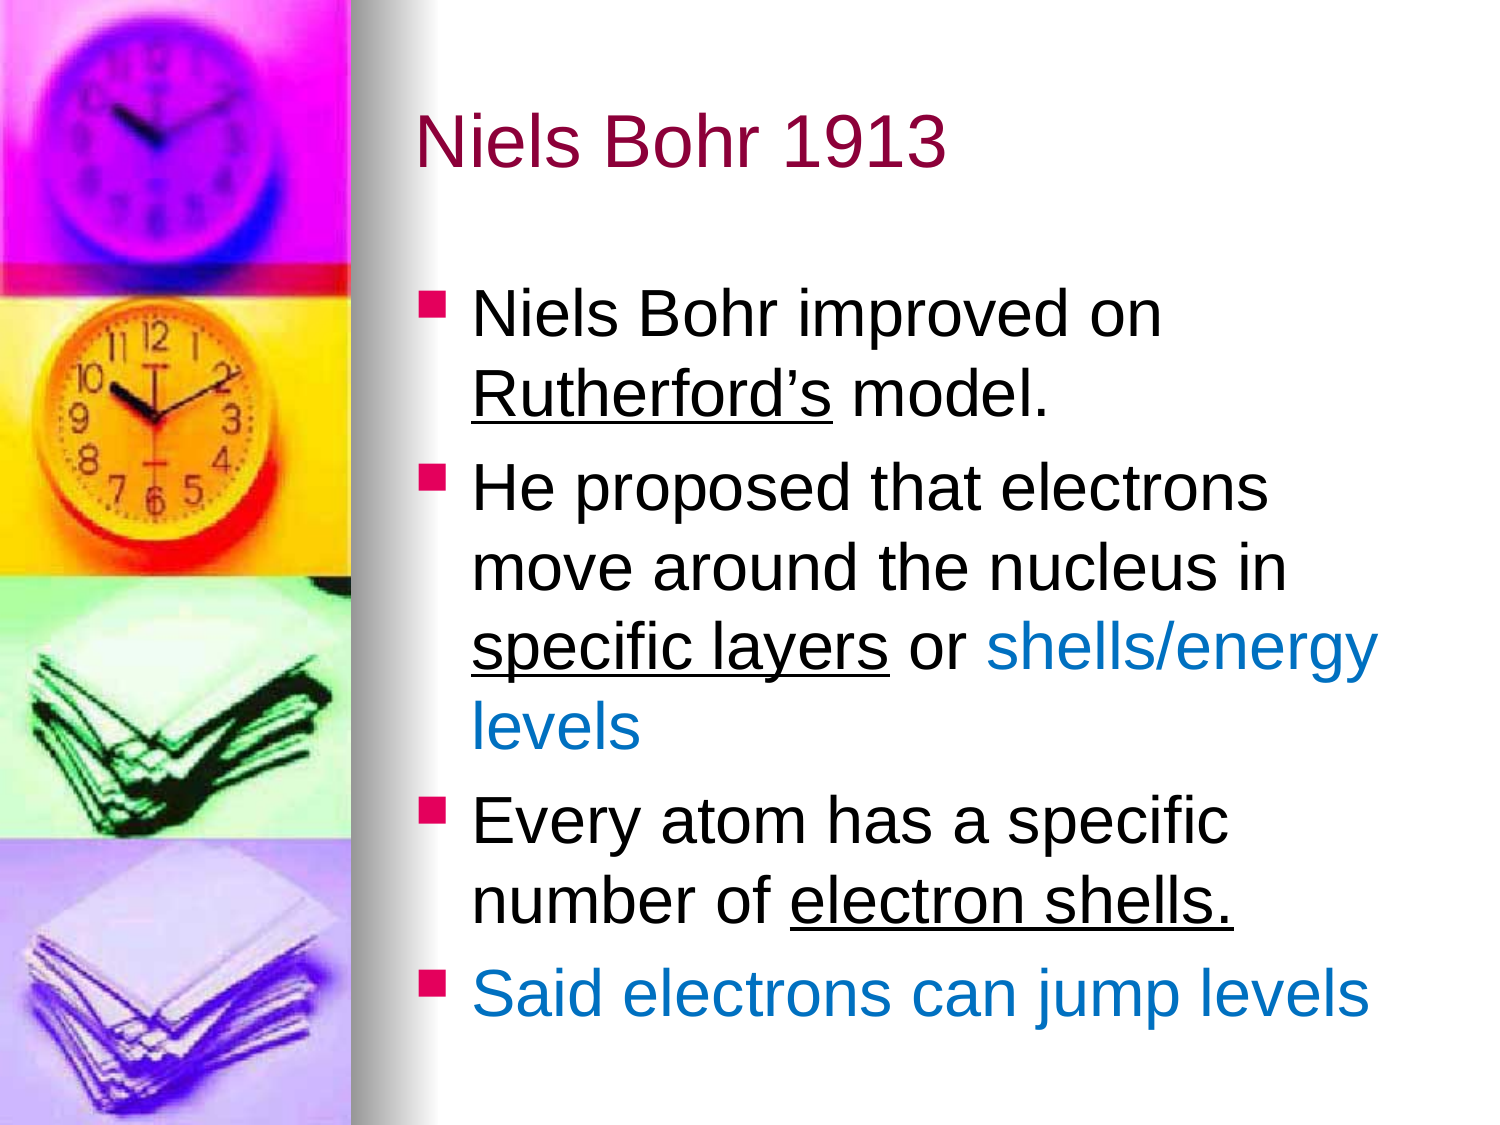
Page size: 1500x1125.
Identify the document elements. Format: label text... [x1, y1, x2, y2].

title Niels Bohr 1913 [399, 37, 1451, 238]
list Niels Bohr improved on Rutherford’s model. He proposed that electrons move around the nucleus in specific layers or shells/energy levels Every atom has a specific number of electron shells. Said electrons can jump levels [399, 262, 1451, 1001]
picture [0, 0, 351, 1125]
